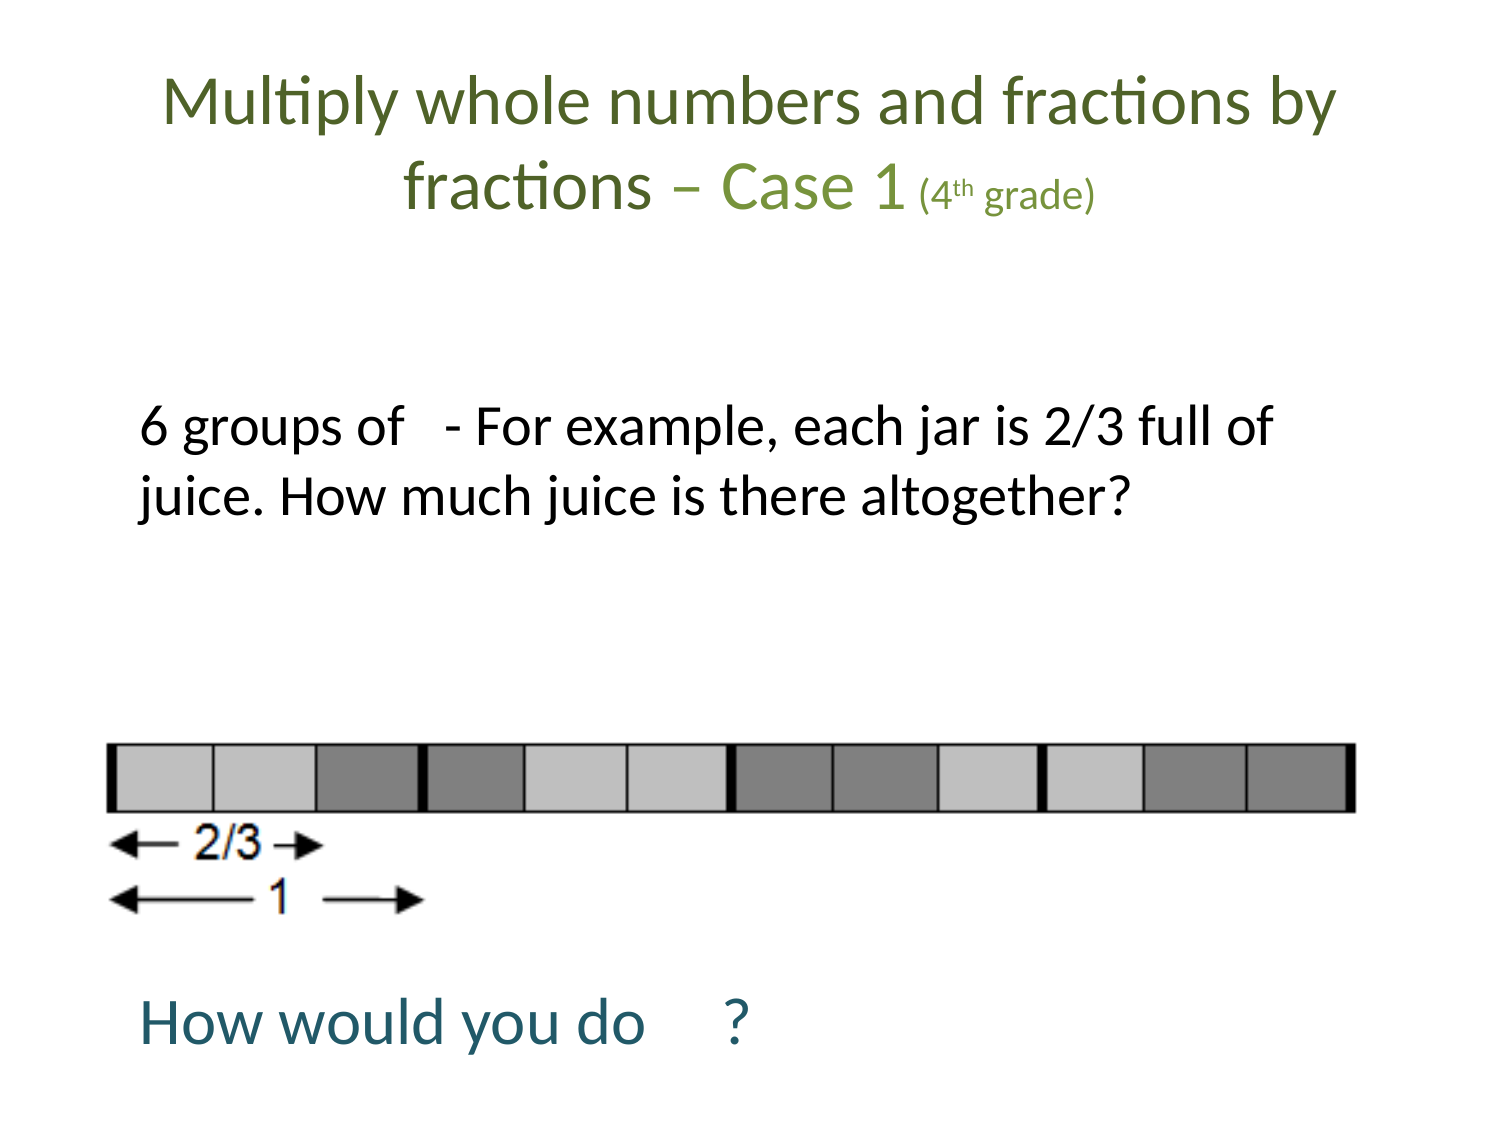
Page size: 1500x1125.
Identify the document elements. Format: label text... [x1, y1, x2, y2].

title Multiply whole numbers and fractions by fractions – Case 1 (4th grade) [75, 45, 1425, 233]
picture [92, 726, 1408, 925]
